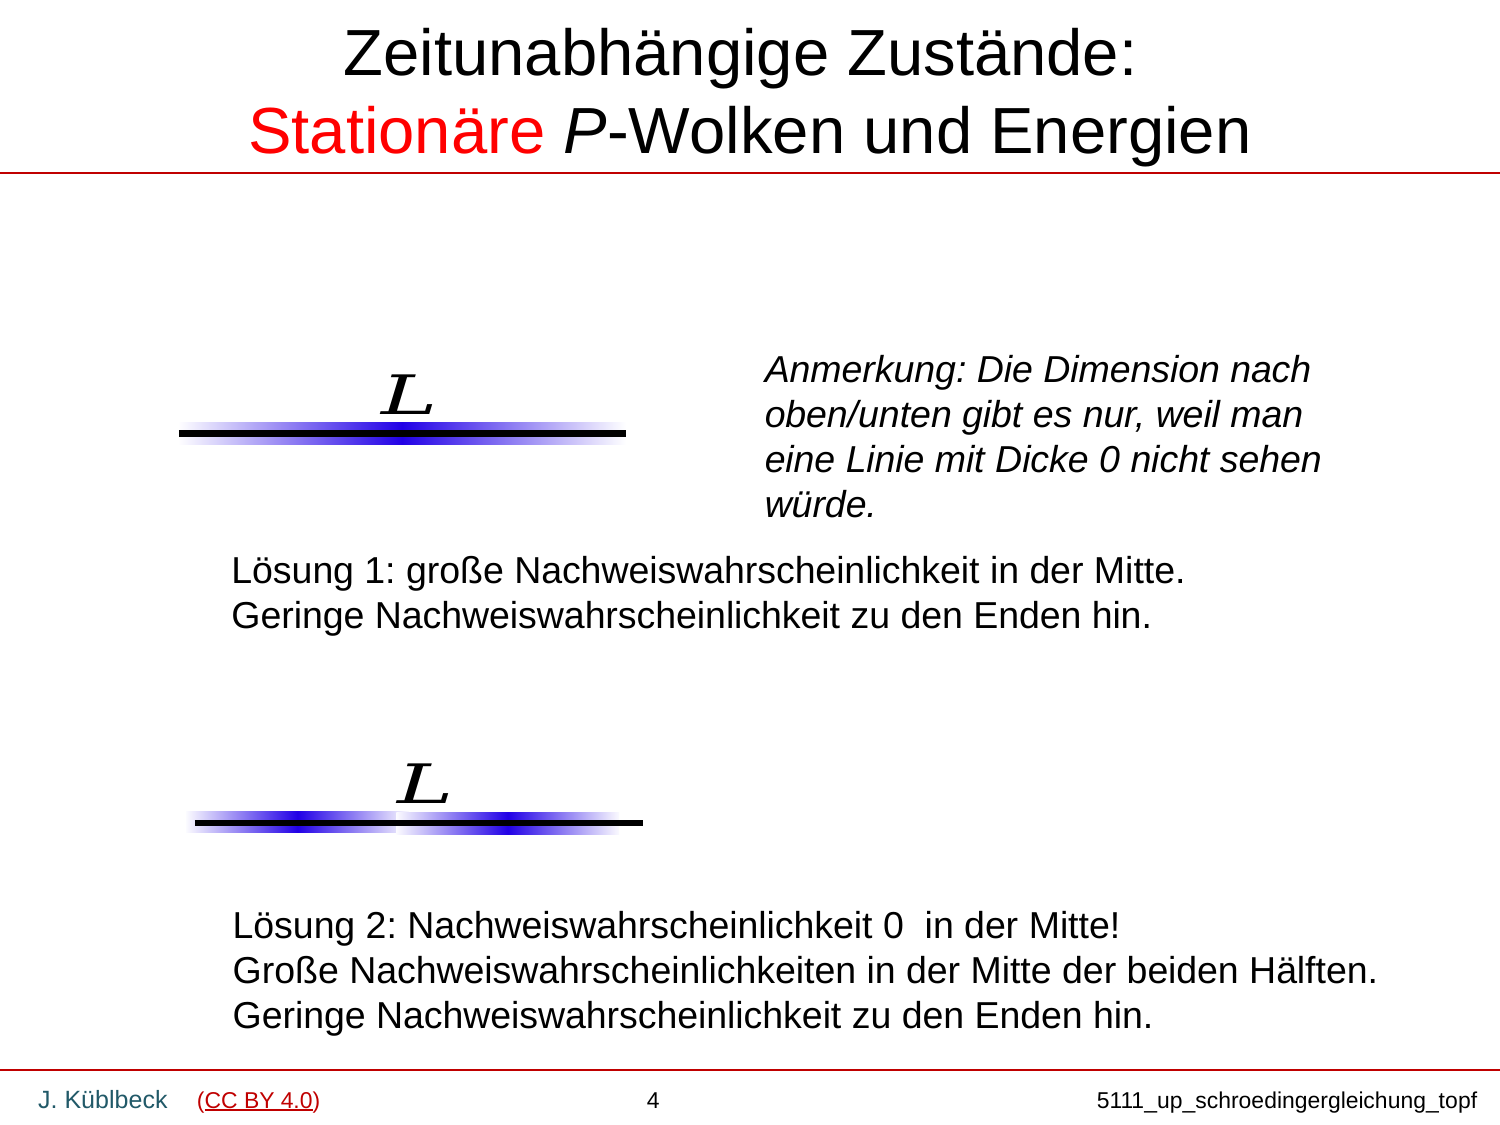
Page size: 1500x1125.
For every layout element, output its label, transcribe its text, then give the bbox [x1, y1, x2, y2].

text_box Lösung 1: große Nachweiswahrscheinlichkeit in der Mitte. Geringe Nachweiswahrscheinlichkeit zu den Enden hin. [216, 539, 1201, 644]
text_box Anmerkung: Die Dimension nach oben/unten gibt es nur, weil man eine Linie mit Dicke 0 nicht sehen würde. [750, 338, 1376, 533]
text_box Lösung 2: Nachweiswahrscheinlichkeit 0 in der Mitte! Große Nachweiswahrscheinlichkeiten in der Mitte der beiden Hälften. Geringe Nachweiswahrscheinlichkeit zu den Enden hin. [217, 893, 1394, 1043]
title Zeitunabhängige Zustände: Stationäre P-Wolken und Energien [0, 1, 1500, 175]
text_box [178, 366, 627, 445]
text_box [185, 755, 643, 835]
